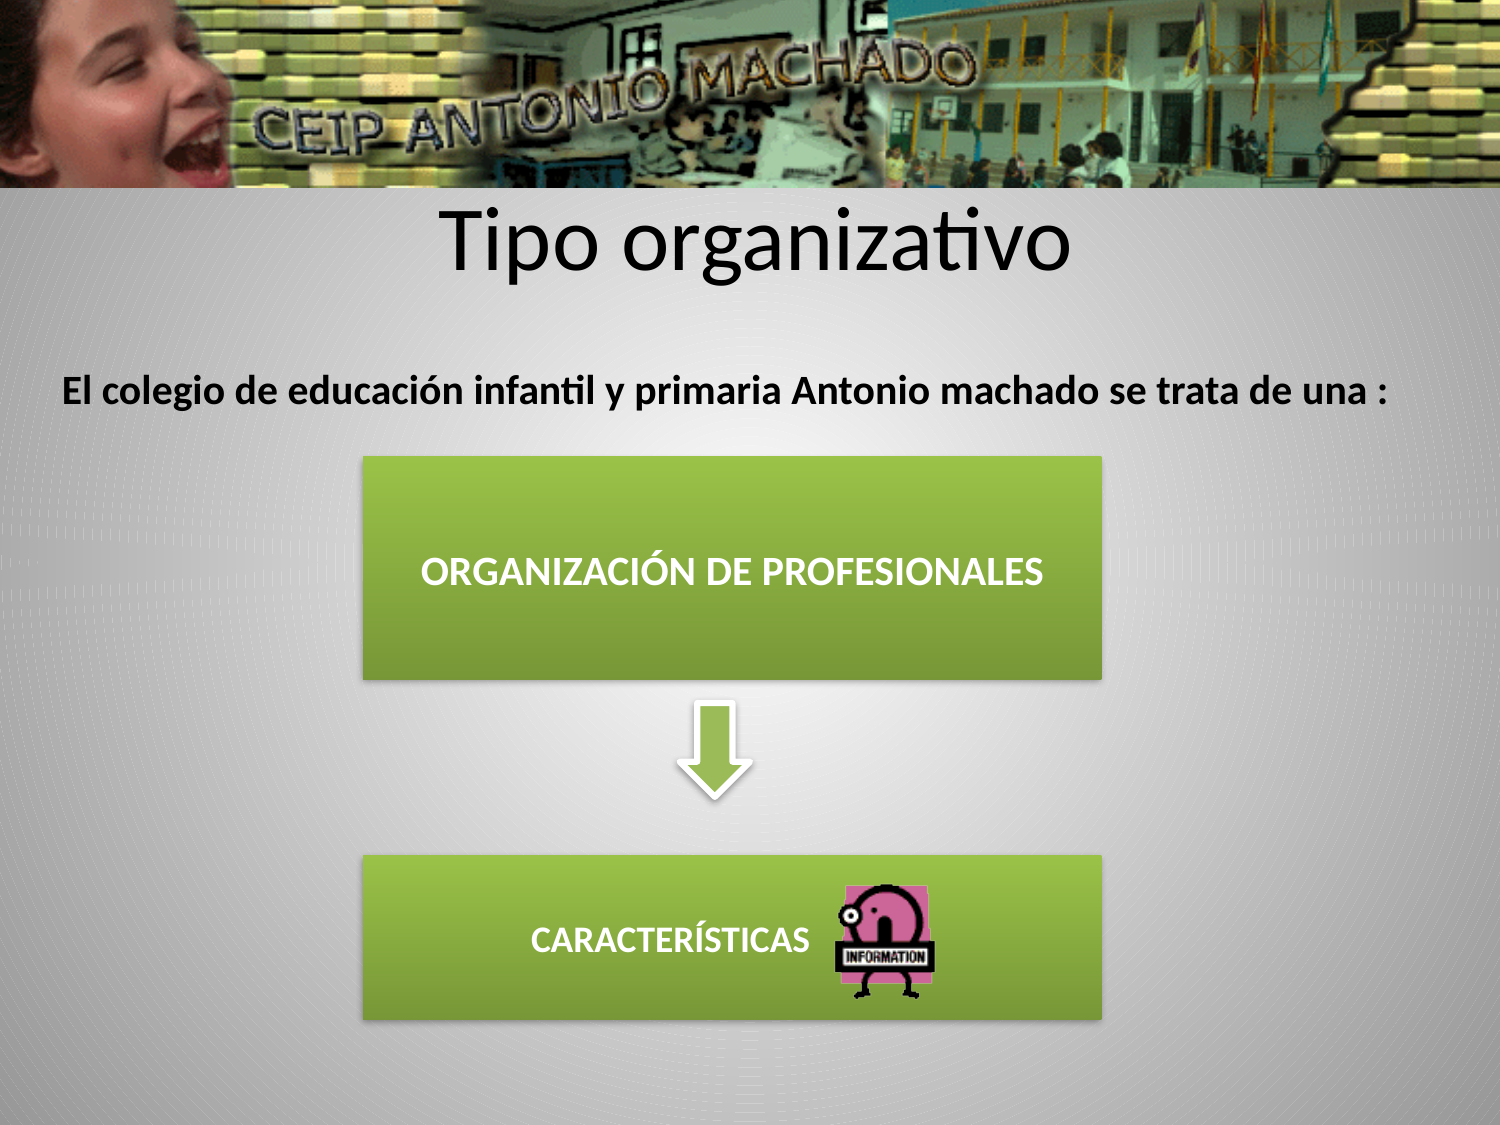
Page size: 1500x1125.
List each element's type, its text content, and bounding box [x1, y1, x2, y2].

text_box CARACTERÍSTICAS [363, 855, 1102, 1020]
text_box [676, 699, 753, 800]
picture [831, 878, 941, 1001]
list El colegio de educación infantil y primaria Antonio machado se trata de una : [46, 355, 1442, 1091]
text_box ORGANIZACIÓN DE PROFESIONALES [363, 456, 1102, 680]
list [0, 0, 1500, 188]
title Tipo organizativo [304, 199, 1208, 297]
